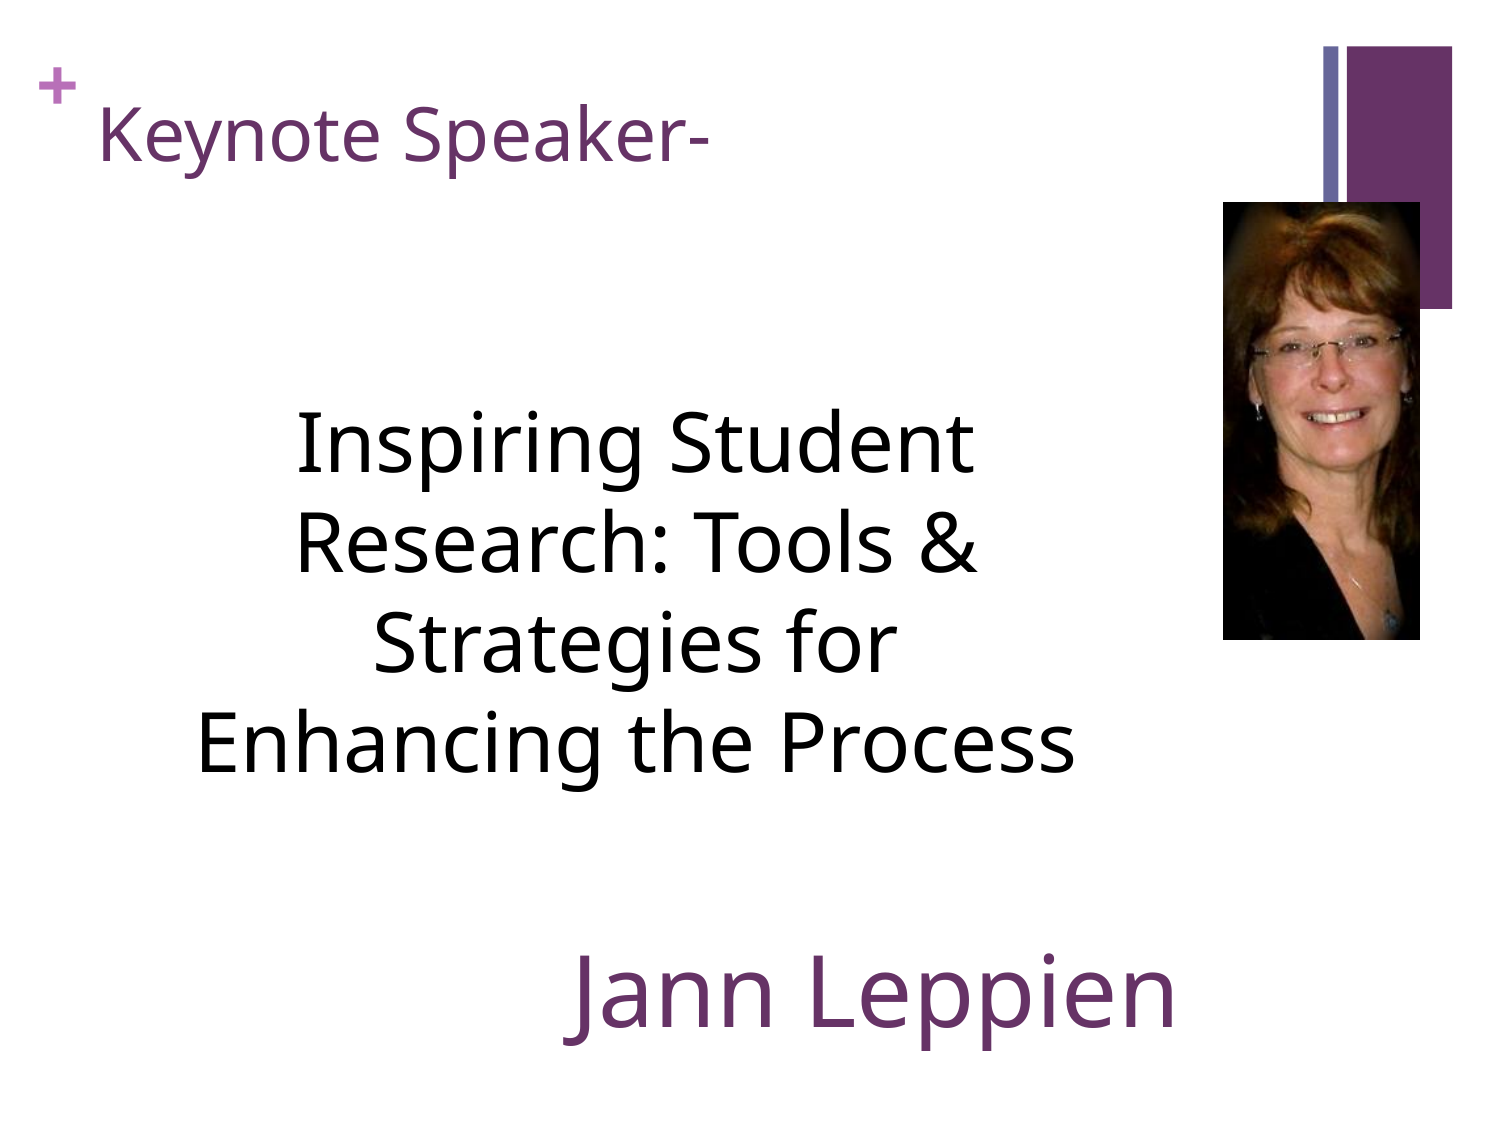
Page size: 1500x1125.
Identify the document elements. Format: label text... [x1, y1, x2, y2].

text_box Inspiring Student Research: Tools & Strategies for Enhancing the Process [147, 382, 1125, 797]
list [922, 202, 1500, 641]
text_box Jann Leppien [556, 920, 1500, 1056]
title Keynote Speaker- [81, 79, 1322, 263]
